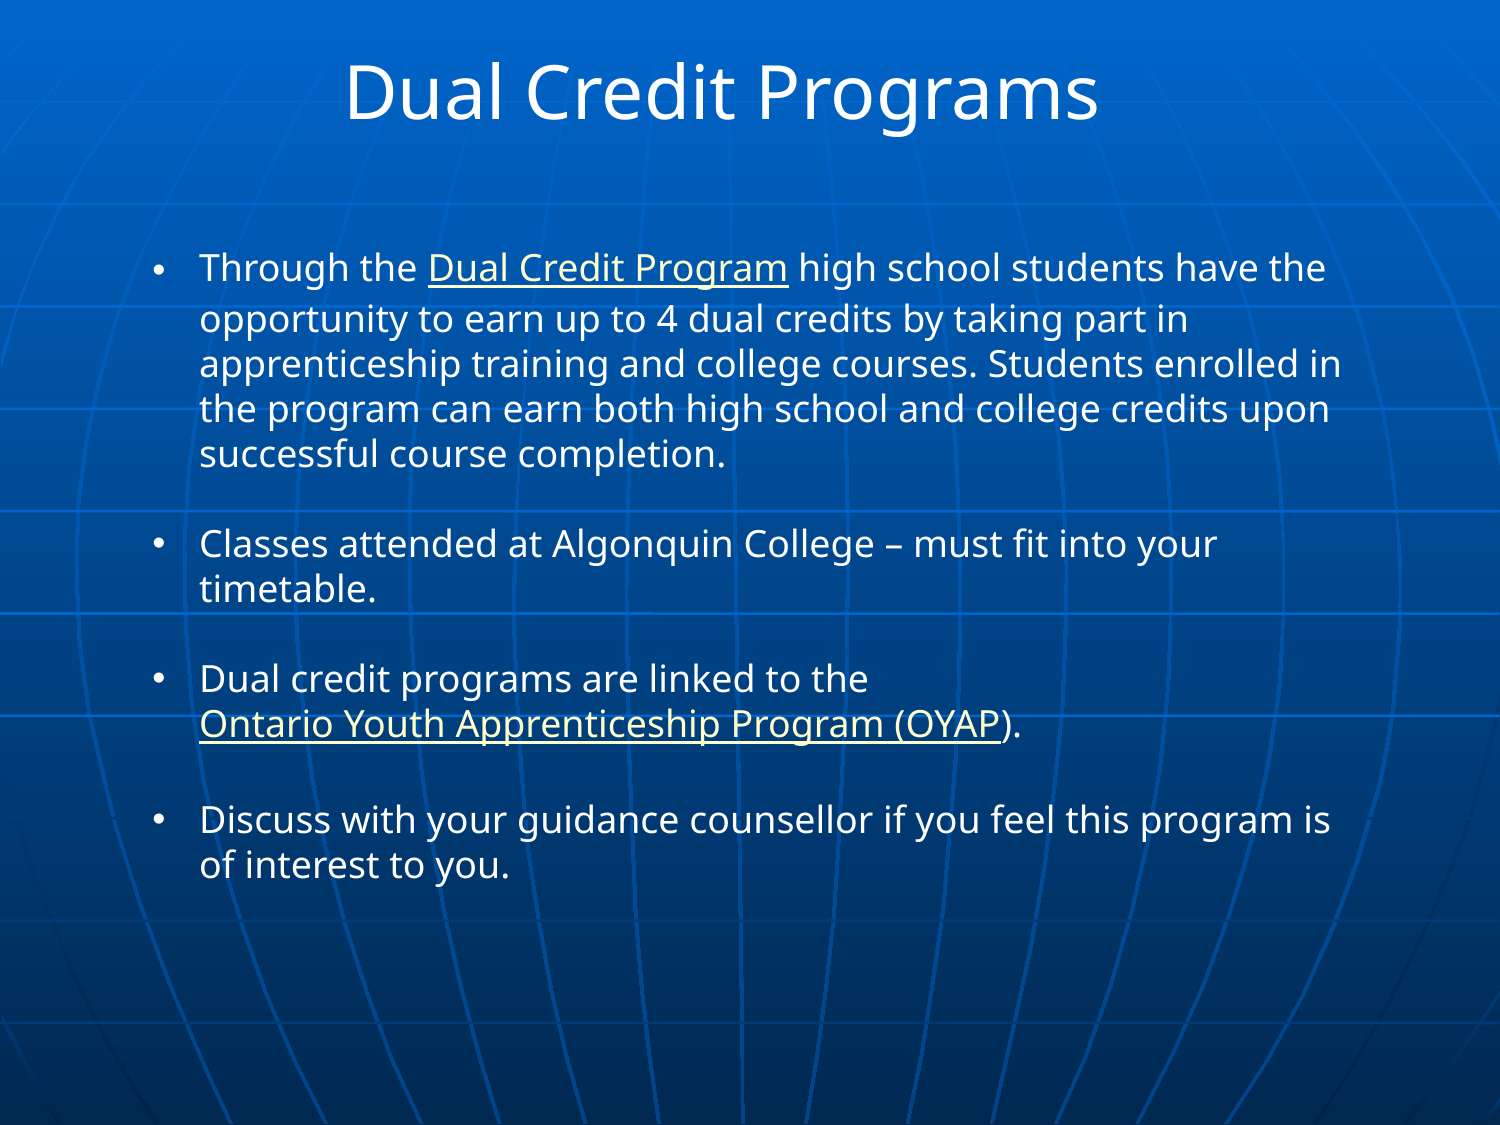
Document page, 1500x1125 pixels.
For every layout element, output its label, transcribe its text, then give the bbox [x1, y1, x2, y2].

text_box Through the Dual Credit Program high school students have the opportunity to earn up to 4 dual credits by taking part in apprenticeship training and college courses. Students enrolled in the program can earn both high school and college credits upon successful course completion. Classes attended at Algonquin College – must fit into your timetable. Dual credit programs are linked to the Ontario Youth Apprenticeship Program (OYAP). Discuss with your guidance counsellor if you feel this program is of interest to you. [137, 236, 1363, 939]
text_box Dual Credit Programs [328, 37, 1116, 143]
